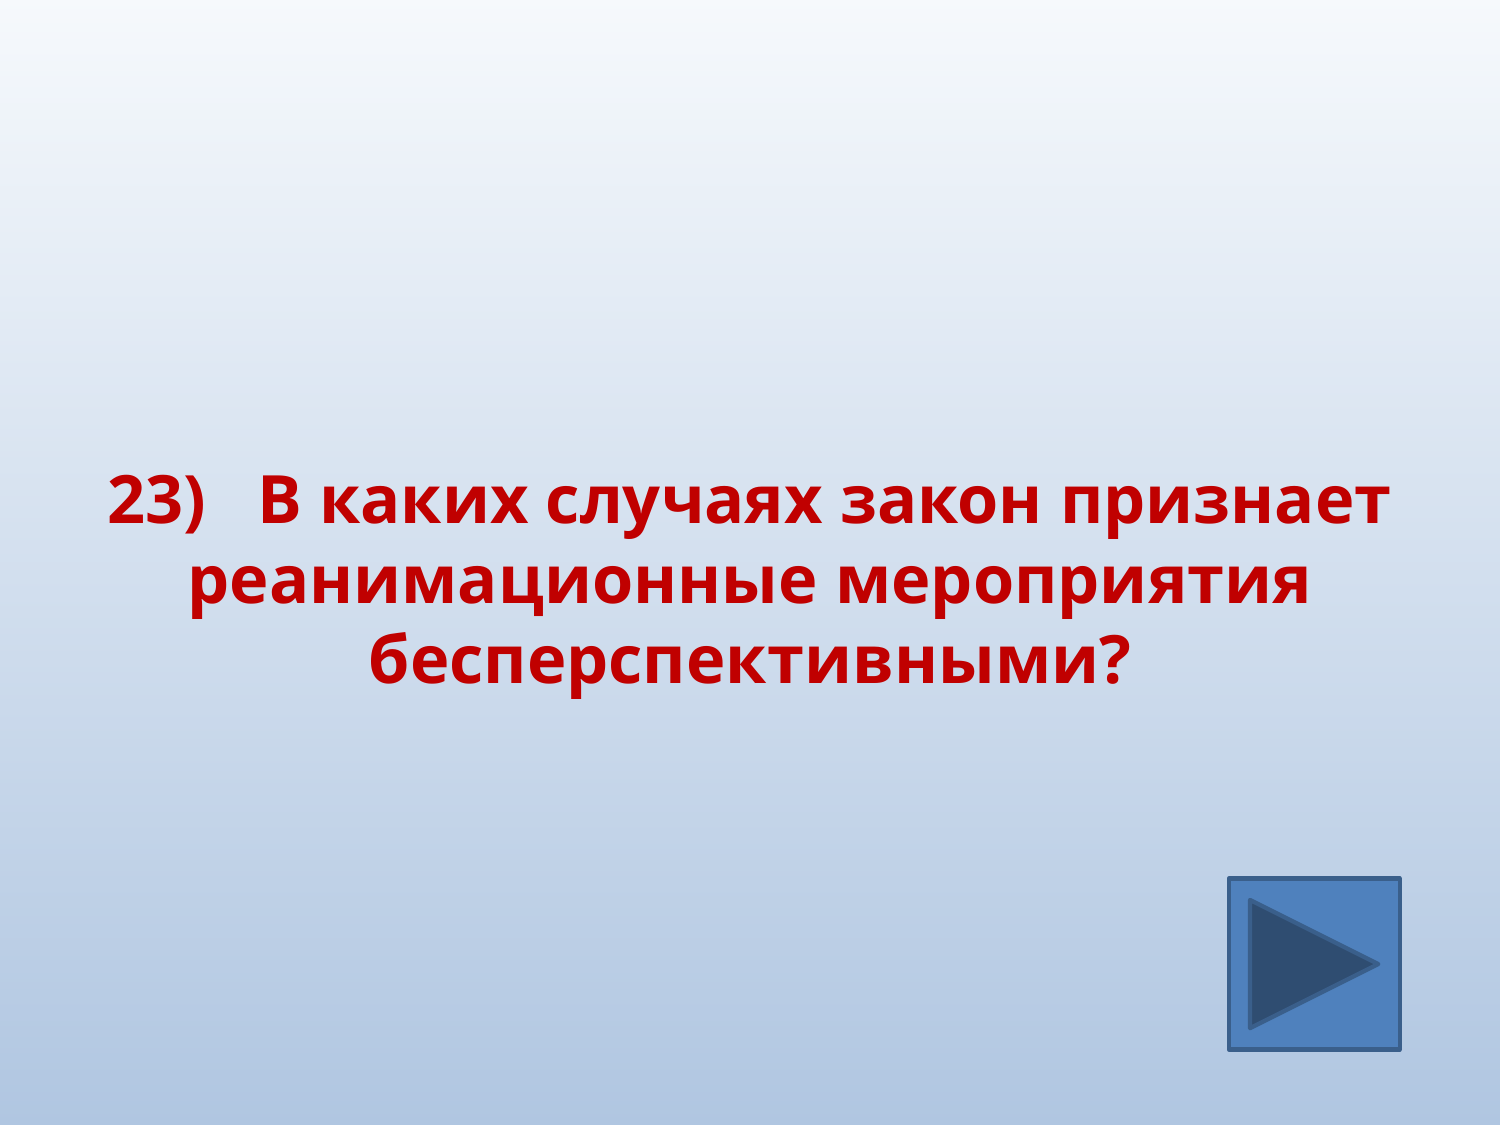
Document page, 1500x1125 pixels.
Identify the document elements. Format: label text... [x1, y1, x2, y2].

list 23) В каких случаях закон признает реанимационные мероприятия бесперспективными? [75, 262, 1425, 1005]
text_box [1227, 876, 1402, 1052]
